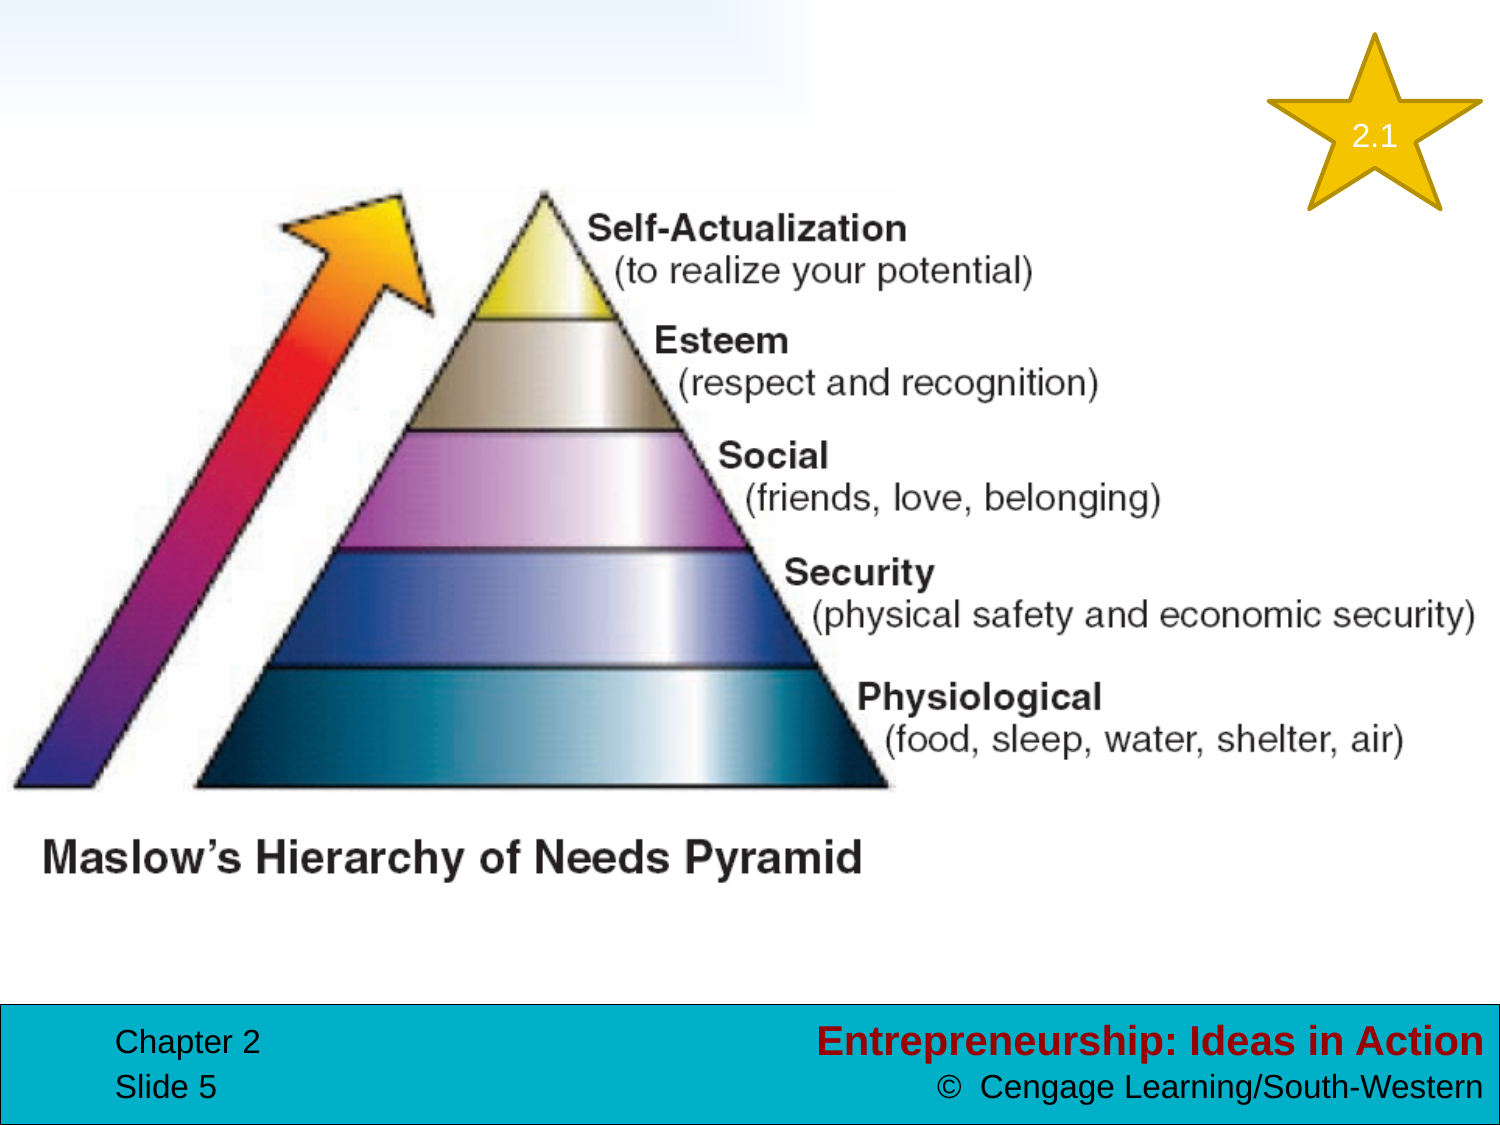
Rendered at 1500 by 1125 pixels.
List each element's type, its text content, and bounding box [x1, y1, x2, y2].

text_box 2.1 [1266, 32, 1484, 160]
footer Chapter 2 [99, 1012, 413, 1037]
slide_number Slide 5 [99, 1037, 413, 1113]
picture [0, 162, 1482, 898]
